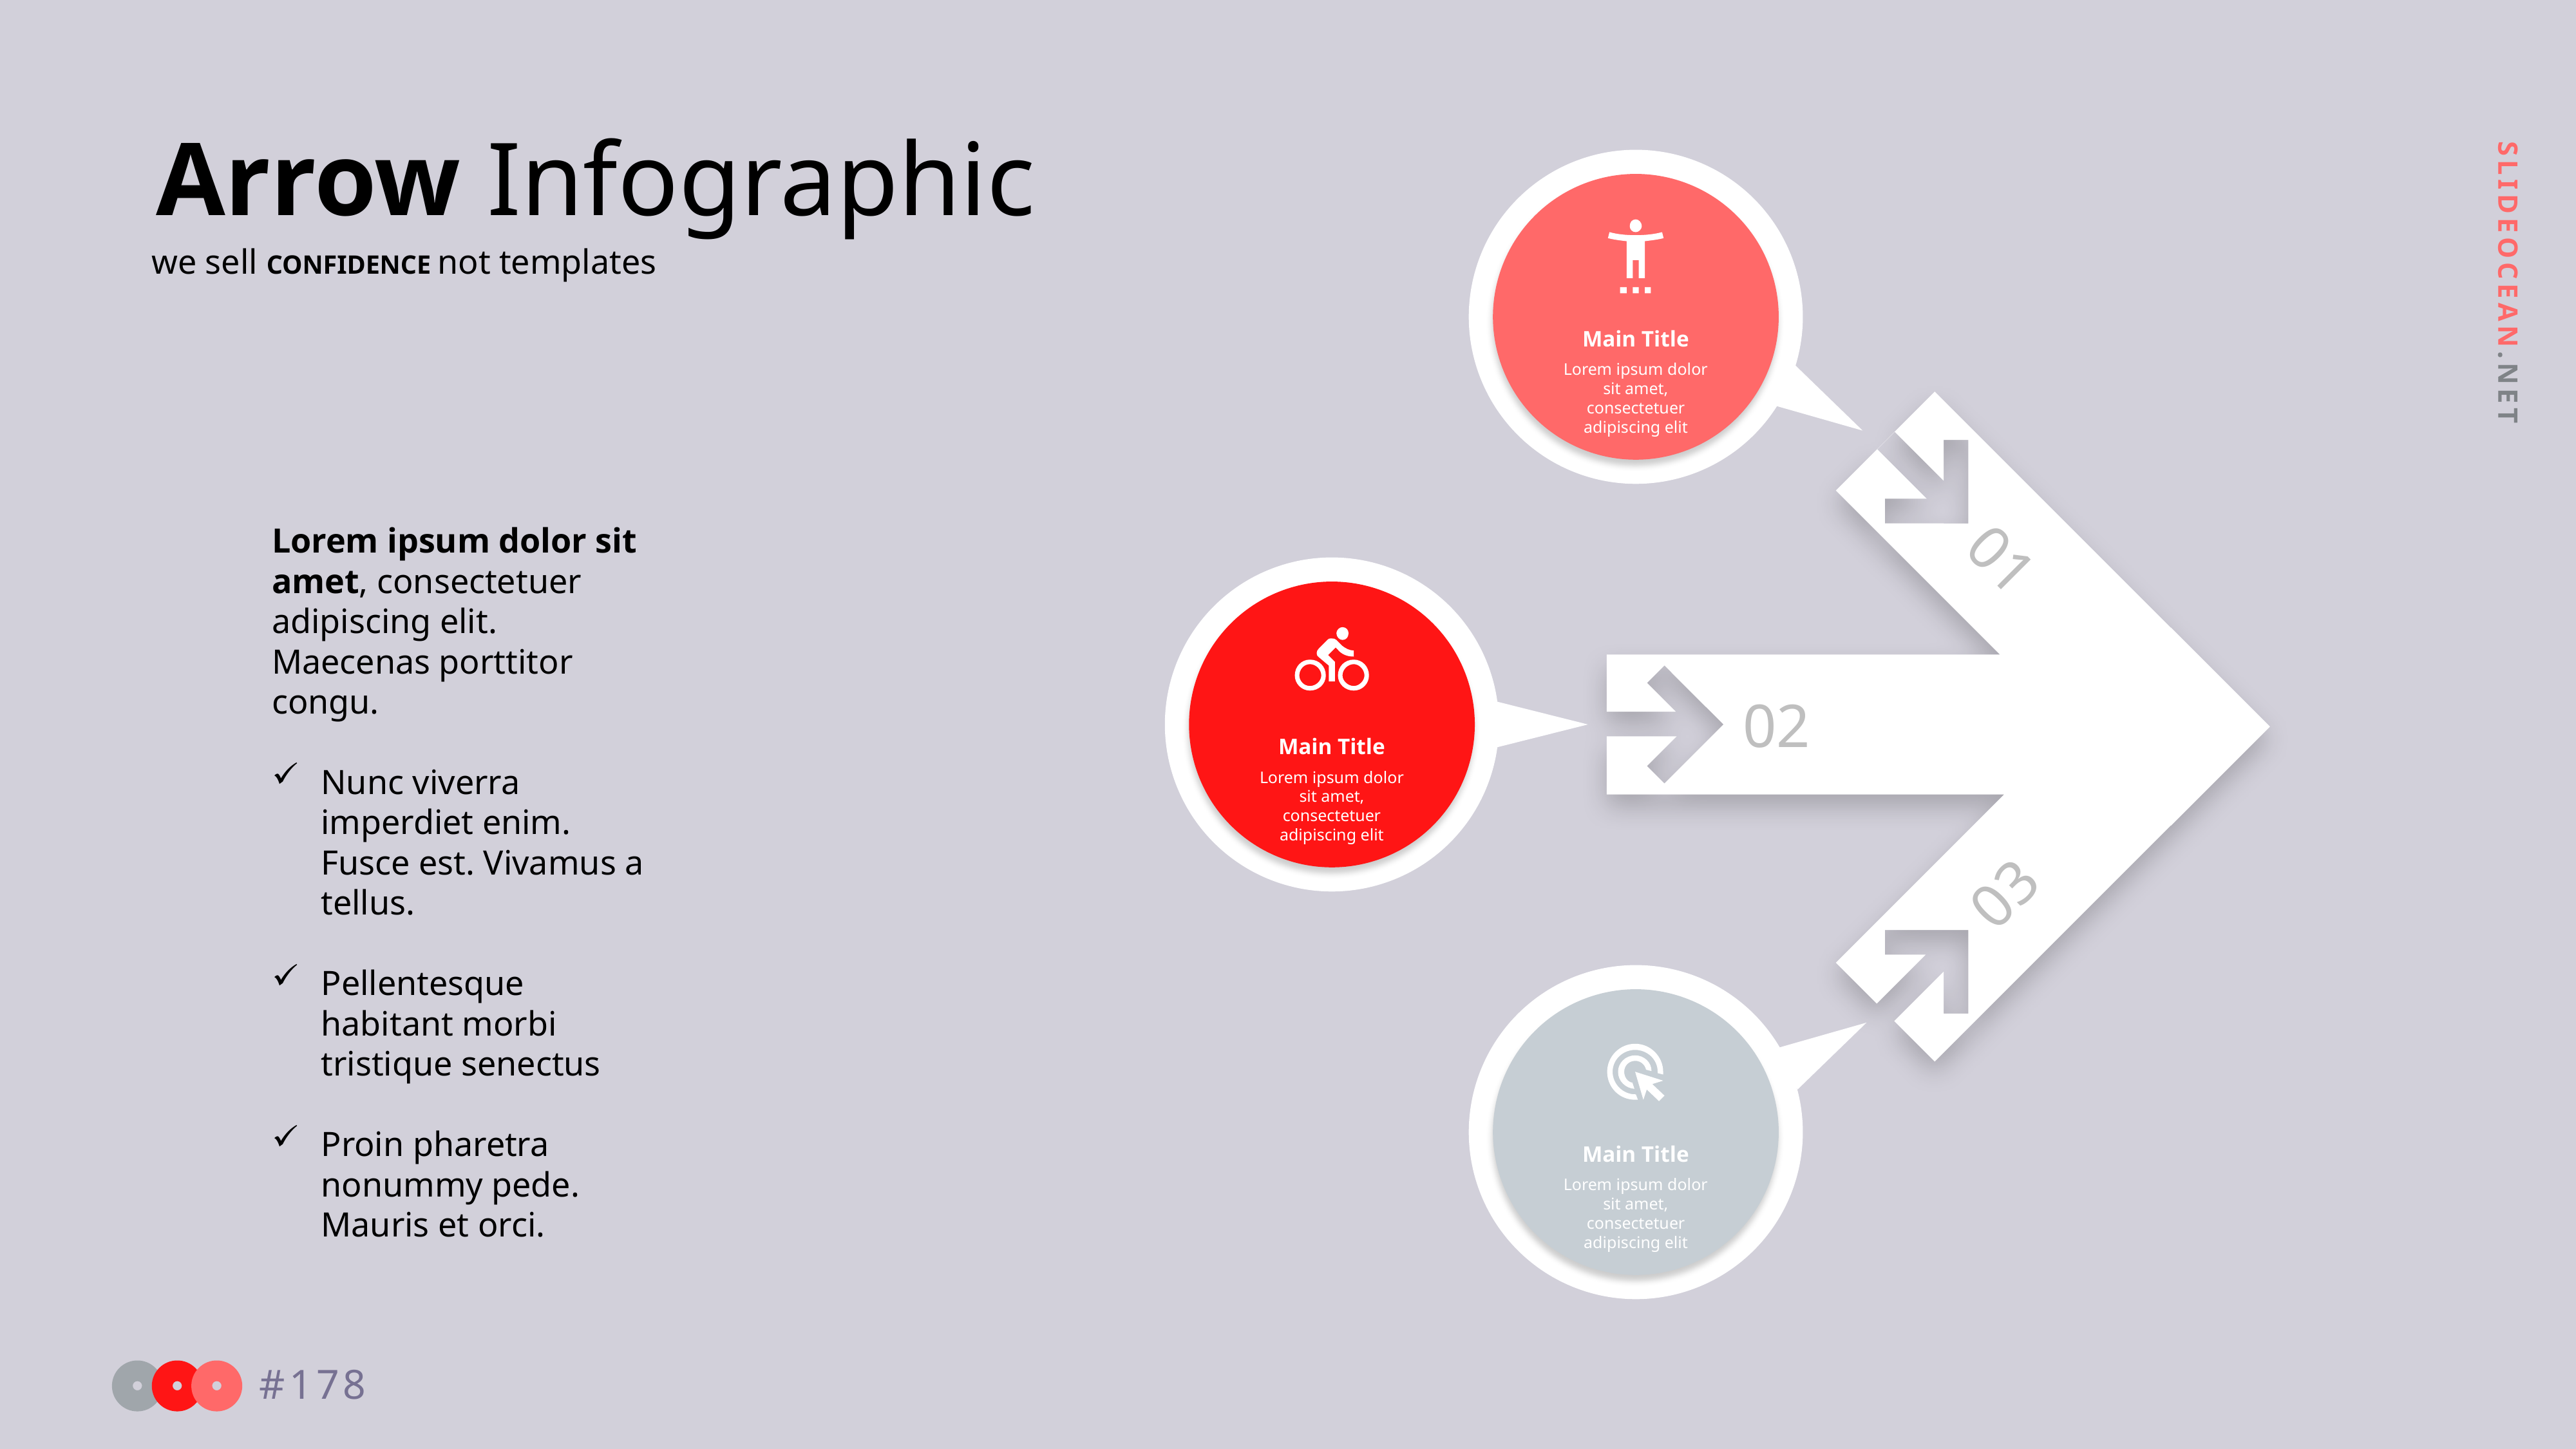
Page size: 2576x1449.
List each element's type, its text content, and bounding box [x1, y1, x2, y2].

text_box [1468, 149, 1870, 484]
text_box 02 [1733, 683, 1873, 764]
text_box [1605, 390, 2272, 1063]
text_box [1240, 728, 1423, 831]
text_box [1468, 965, 1873, 1300]
text_box Arrow Infographic [146, 110, 1045, 241]
text_box #178 [259, 1359, 405, 1408]
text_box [1164, 557, 1589, 892]
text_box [1544, 320, 1727, 424]
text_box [1544, 1135, 1727, 1239]
text_box 01 [1944, 499, 2099, 655]
text_box Lorem ipsum dolor sit amet, consectetuer adipiscing elit. Maecenas porttitor congu. Nunc viverra imperdiet enim. Fusce est. Vivamus a tellus. Pellentesque habitant morbi tristique senectus Proin pharetra nonummy pede. Mauris et orci. [262, 515, 661, 1289]
text_box we sell CONFIDENCE not templates [142, 235, 667, 285]
text_box 03 [1944, 796, 2099, 952]
